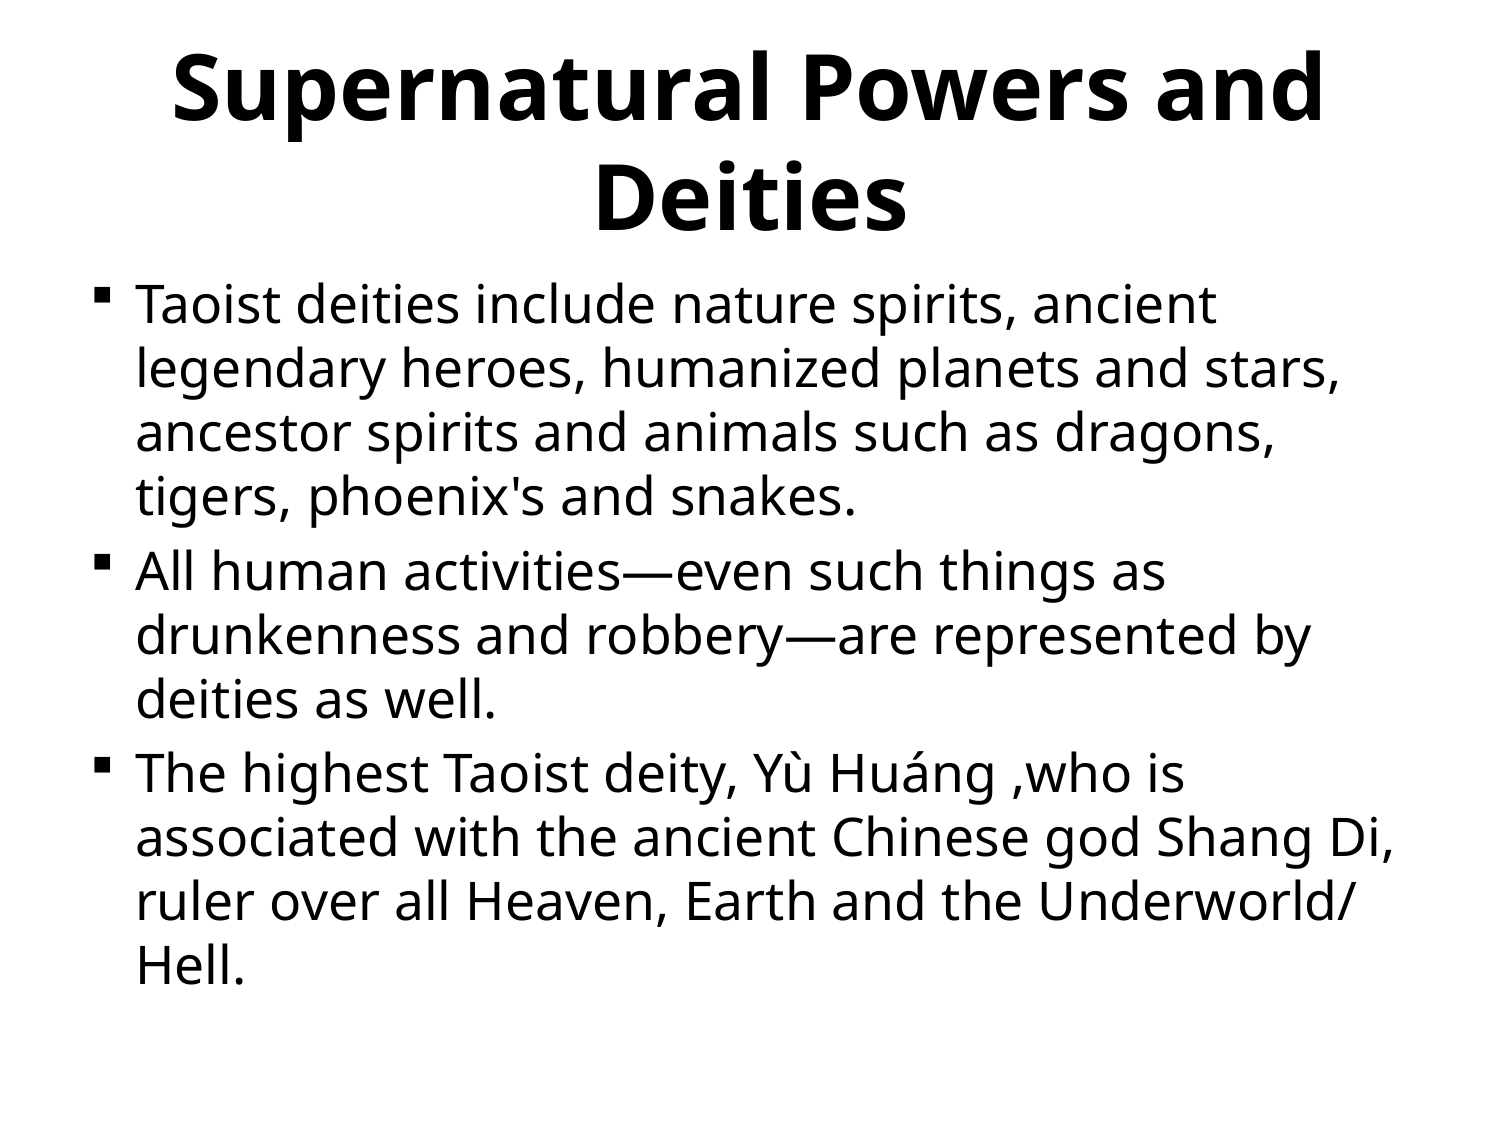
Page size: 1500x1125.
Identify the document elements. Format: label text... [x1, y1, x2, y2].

list Taoist deities include nature spirits, ancient legendary heroes, humanized planets and stars, ancestor spirits and animals such as dragons, tigers, phoenix's and snakes. All human activities—even such things as drunkenness and robbery—are represented by deities as well. The highest Taoist deity, Yù Huáng ,who is associated with the ancient Chinese god Shang Di, ruler over all Heaven, Earth and the Underworld/ Hell. [75, 262, 1425, 1005]
title Supernatural Powers and Deities [75, 45, 1425, 233]
